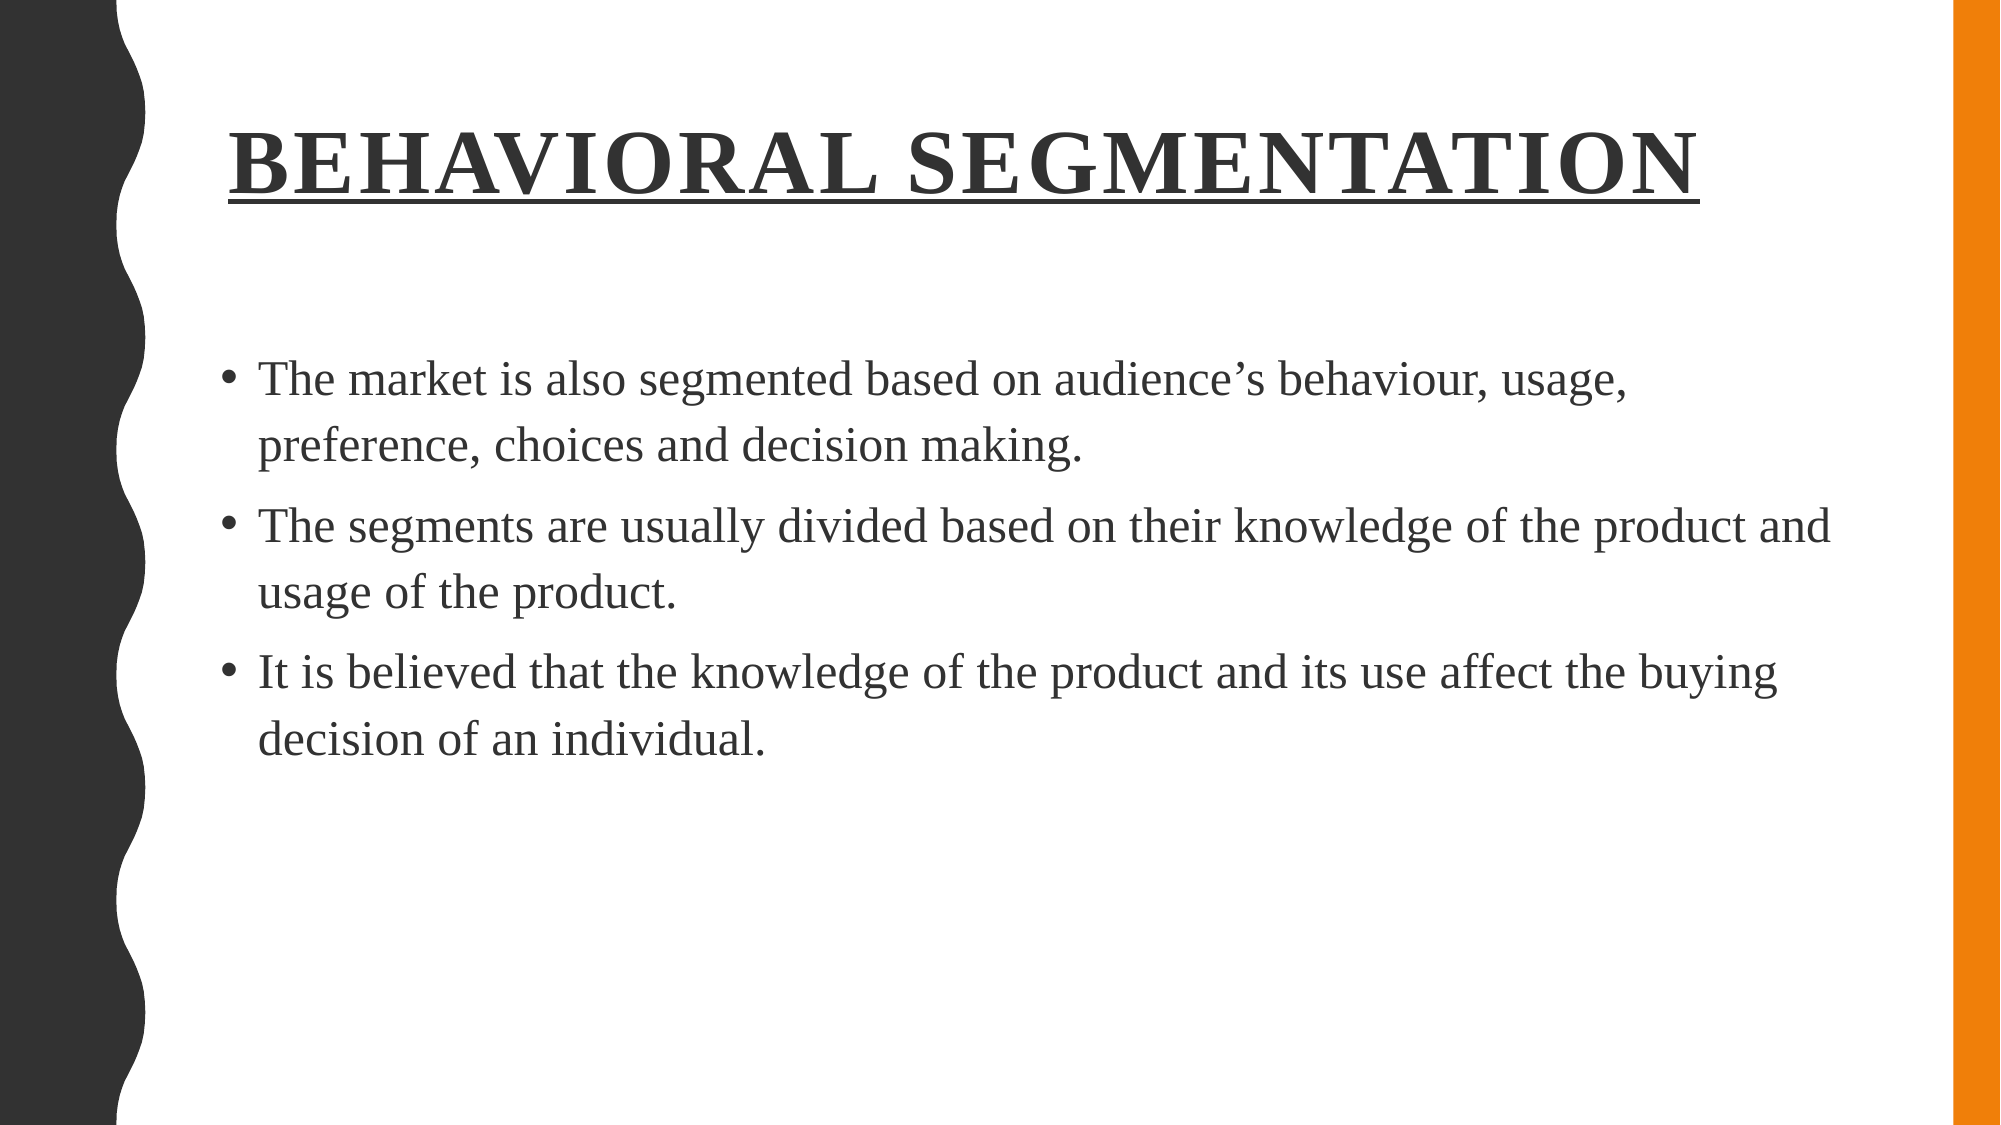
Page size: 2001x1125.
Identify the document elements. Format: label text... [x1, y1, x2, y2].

title Behavioral Segmentation [213, 107, 1884, 353]
list The market is also segmented based on audience’s behaviour, usage, preference, choices and decision making. The segments are usually divided based on their knowledge of the product and usage of the product. It is believed that the knowledge of the product and its use affect the buying decision of an individual. [205, 332, 1875, 922]
